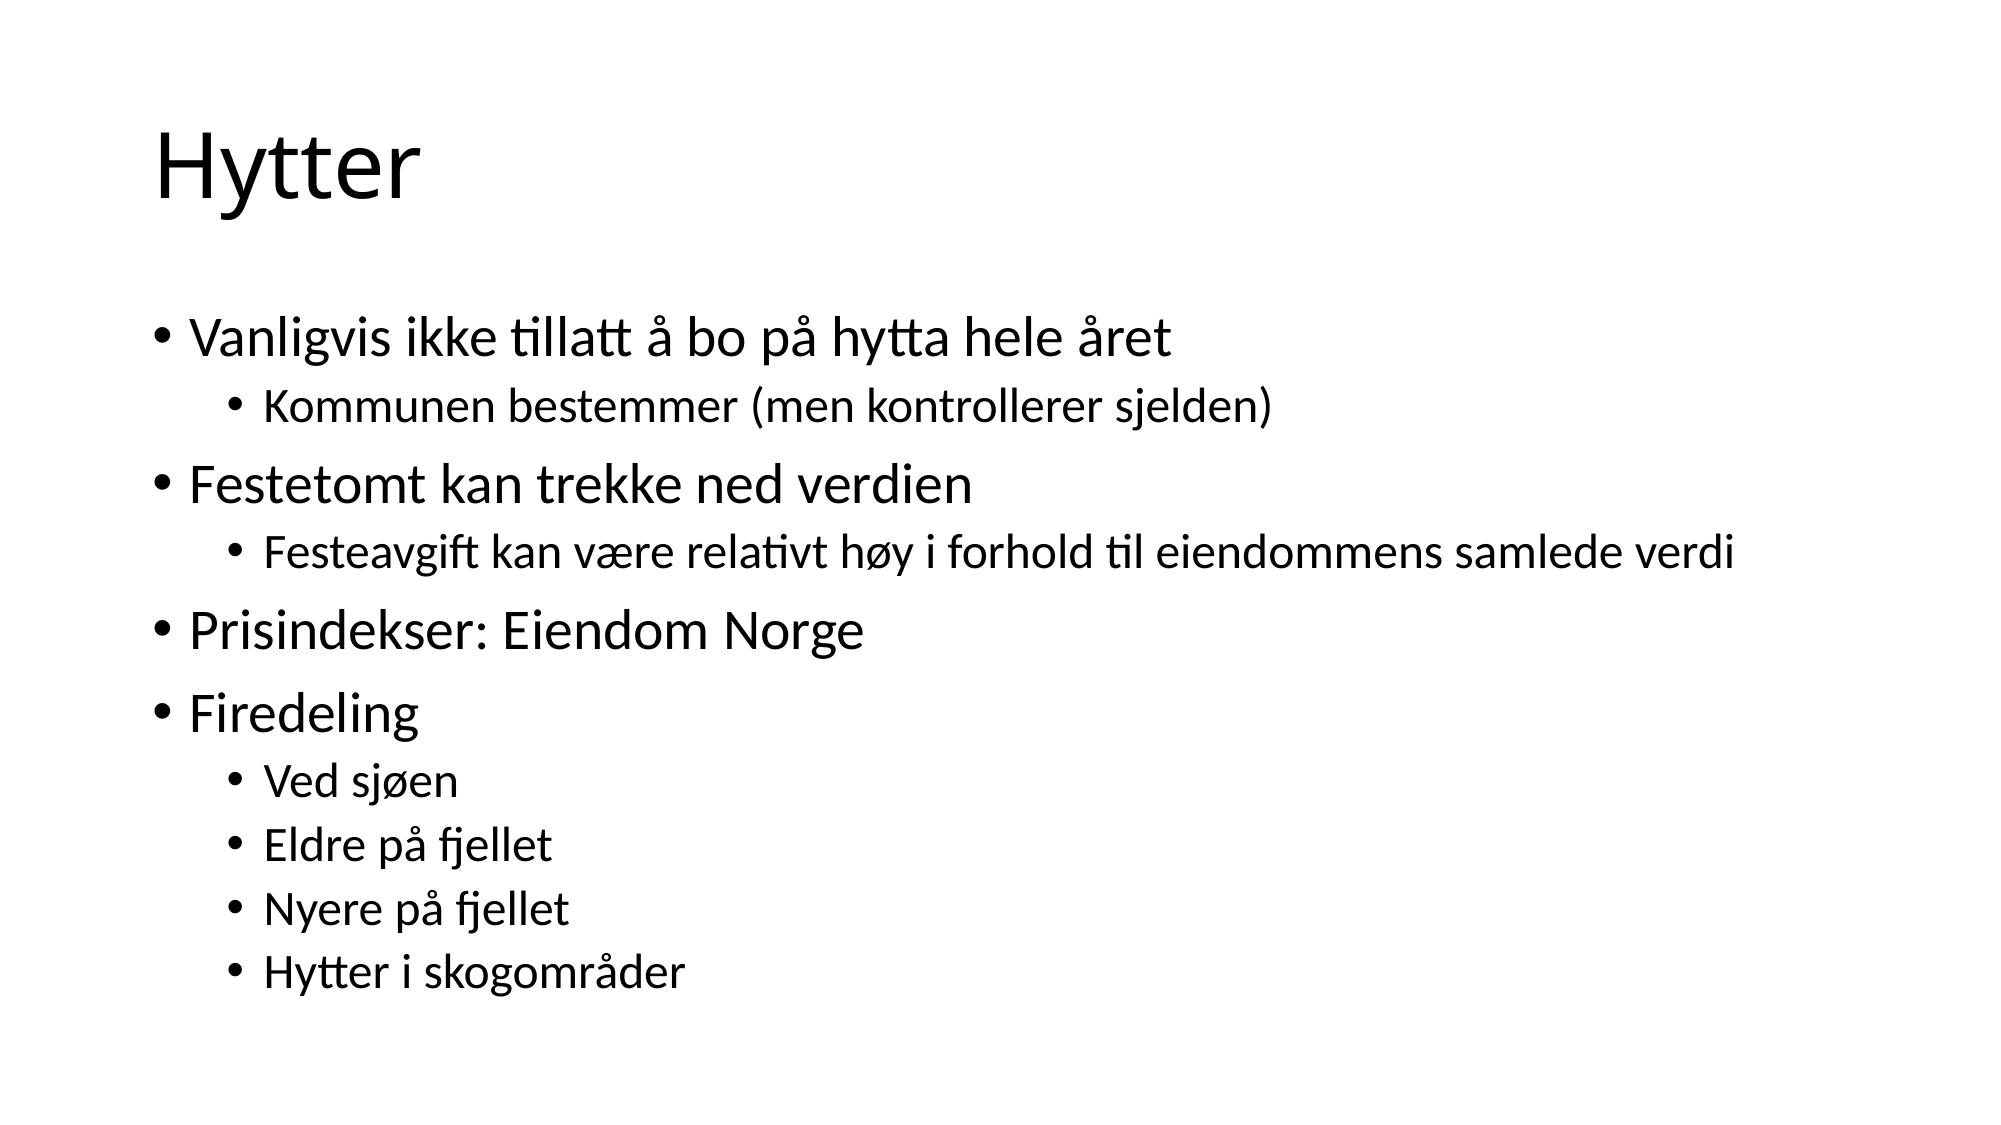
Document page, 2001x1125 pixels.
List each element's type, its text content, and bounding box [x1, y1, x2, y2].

list Vanligvis ikke tillatt å bo på hytta hele året Kommunen bestemmer (men kontrollerer sjelden) Festetomt kan trekke ned verdien Festeavgift kan være relativt høy i forhold til eiendommens samlede verdi Prisindekser: Eiendom Norge Firedeling Ved sjøen Eldre på fjellet Nyere på fjellet Hytter i skogområder [137, 299, 1863, 1014]
title Hytter [137, 59, 1863, 278]
